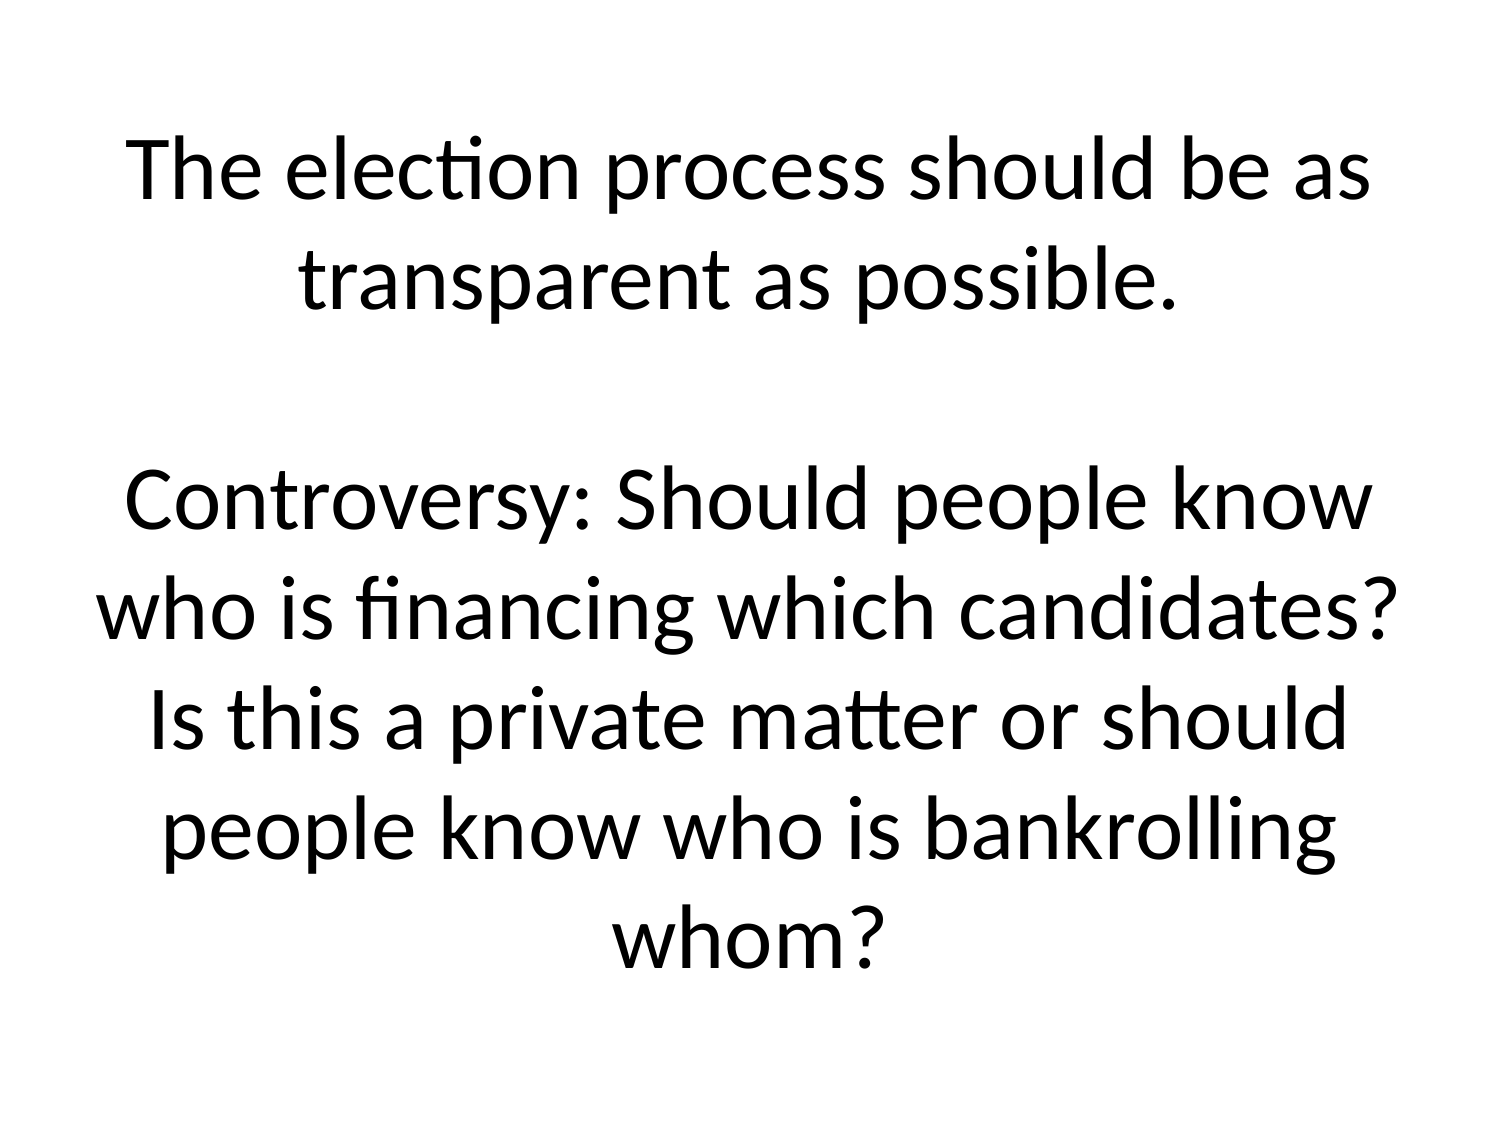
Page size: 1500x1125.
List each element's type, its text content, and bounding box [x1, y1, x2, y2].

title The election process should be as transparent as possible. Controversy: Should people know who is financing which candidates? Is this a private matter or should people know who is bankrolling whom? [74, 44, 1426, 1051]
